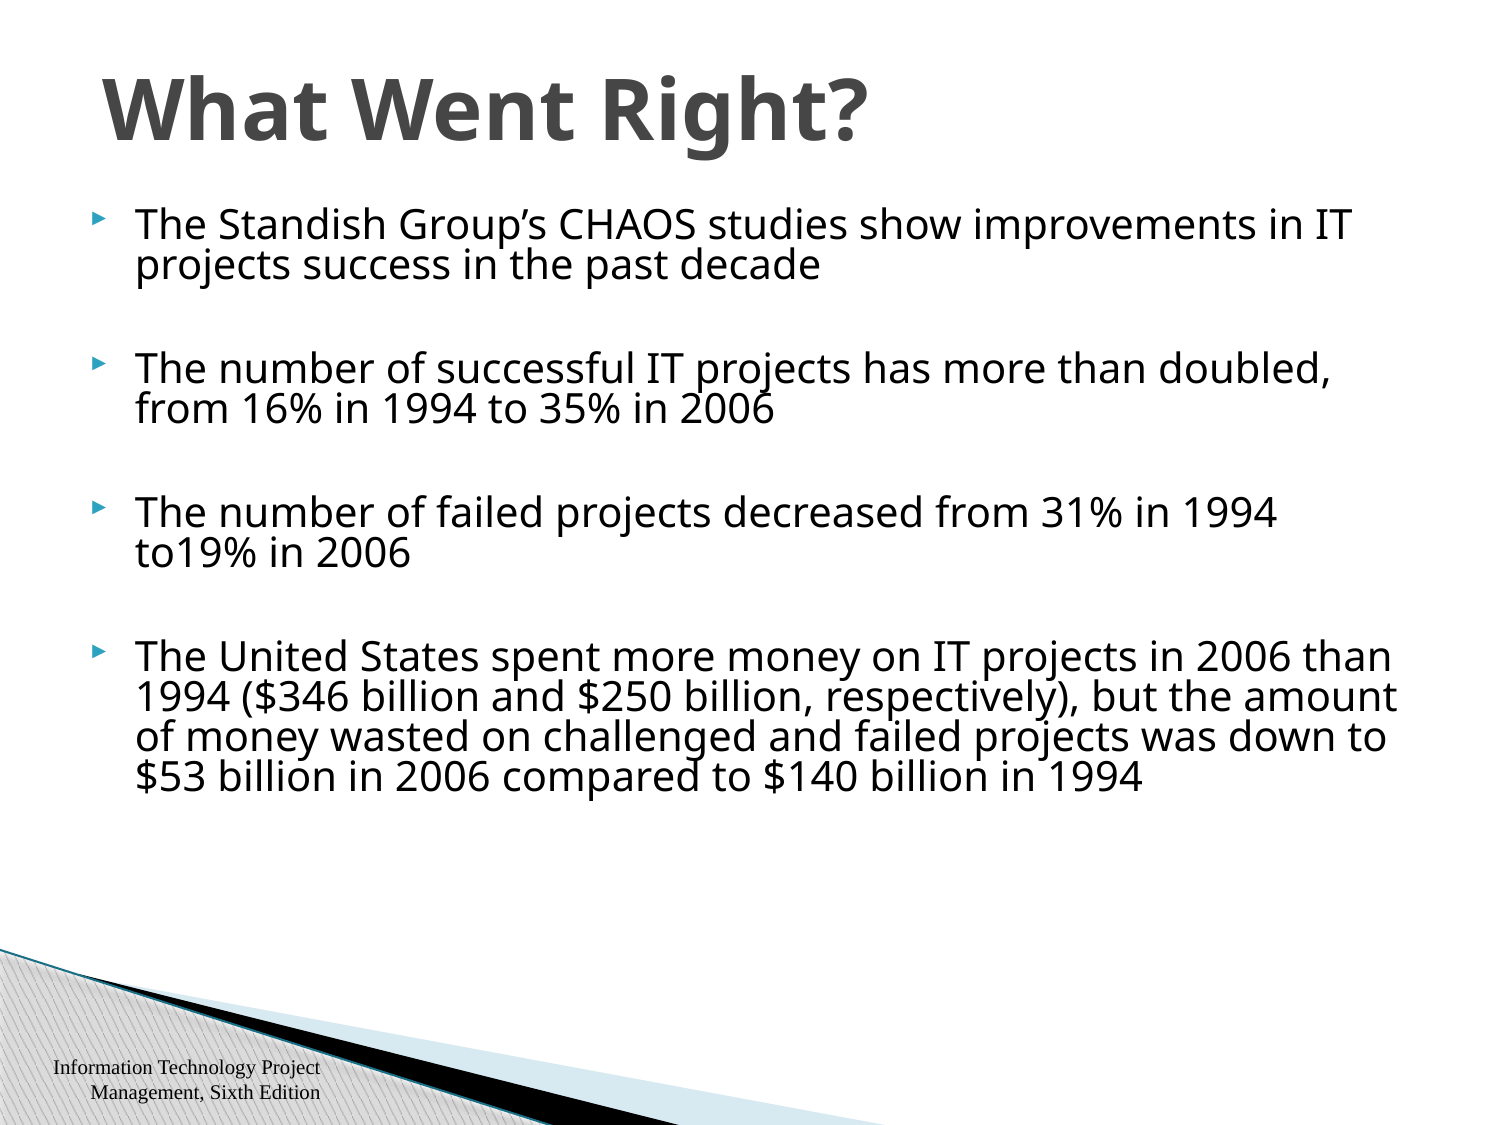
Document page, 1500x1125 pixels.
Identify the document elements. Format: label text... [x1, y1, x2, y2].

text_box What Went Right? [87, 24, 1363, 188]
text_box The Standish Group’s CHAOS studies show improvements in IT projects success in the past decade The number of successful IT projects has more than doubled, from 16% in 1994 to 35% in 2006 The number of failed projects decreased from 31% in 1994 to19% in 2006 The United States spent more money on IT projects in 2006 than 1994 ($346 billion and $250 billion, respectively), but the amount of money wasted on challenged and failed projects was down to $53 billion in 2006 compared to $140 billion in 1994 [74, 200, 1425, 1000]
footer Information Technology Project Management, Sixth Edition [0, 1051, 336, 1112]
